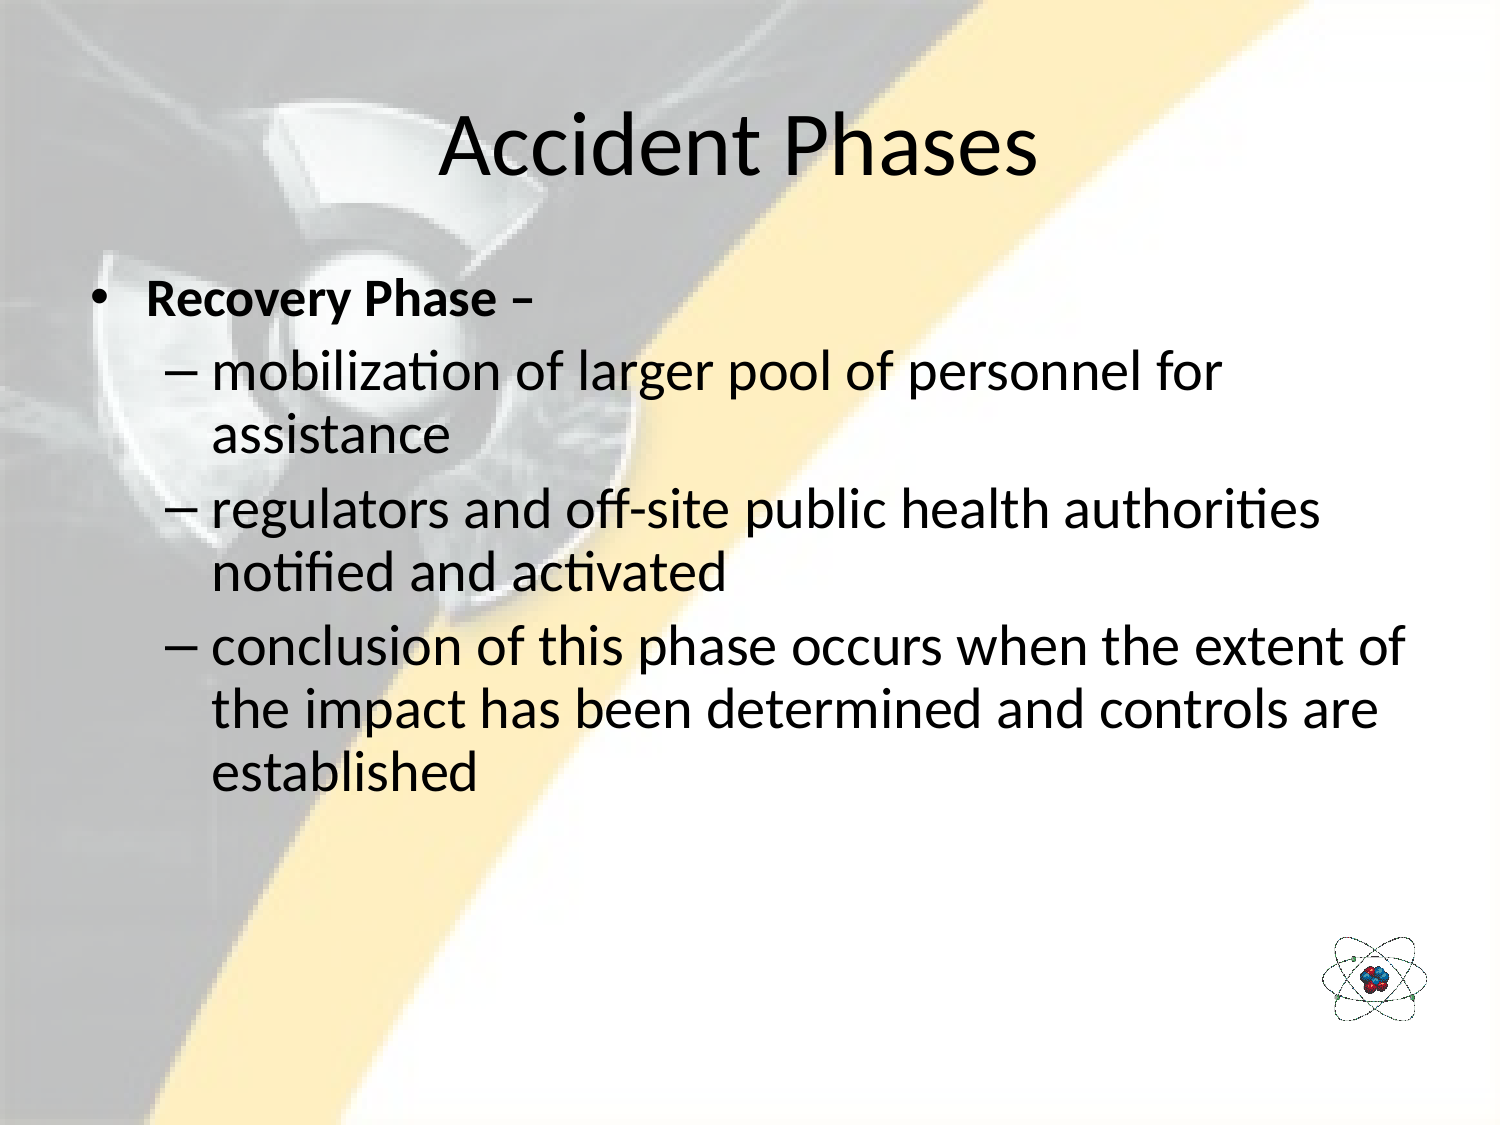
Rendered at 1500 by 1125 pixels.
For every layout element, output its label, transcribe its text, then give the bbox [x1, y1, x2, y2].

list Recovery Phase – mobilization of larger pool of personnel for assistance regulators and off-site public health authorities notified and activated conclusion of this phase occurs when the extent of the impact has been determined and controls are established [75, 262, 1425, 1005]
title Accident Phases [75, 45, 1425, 233]
picture [1322, 937, 1427, 1021]
